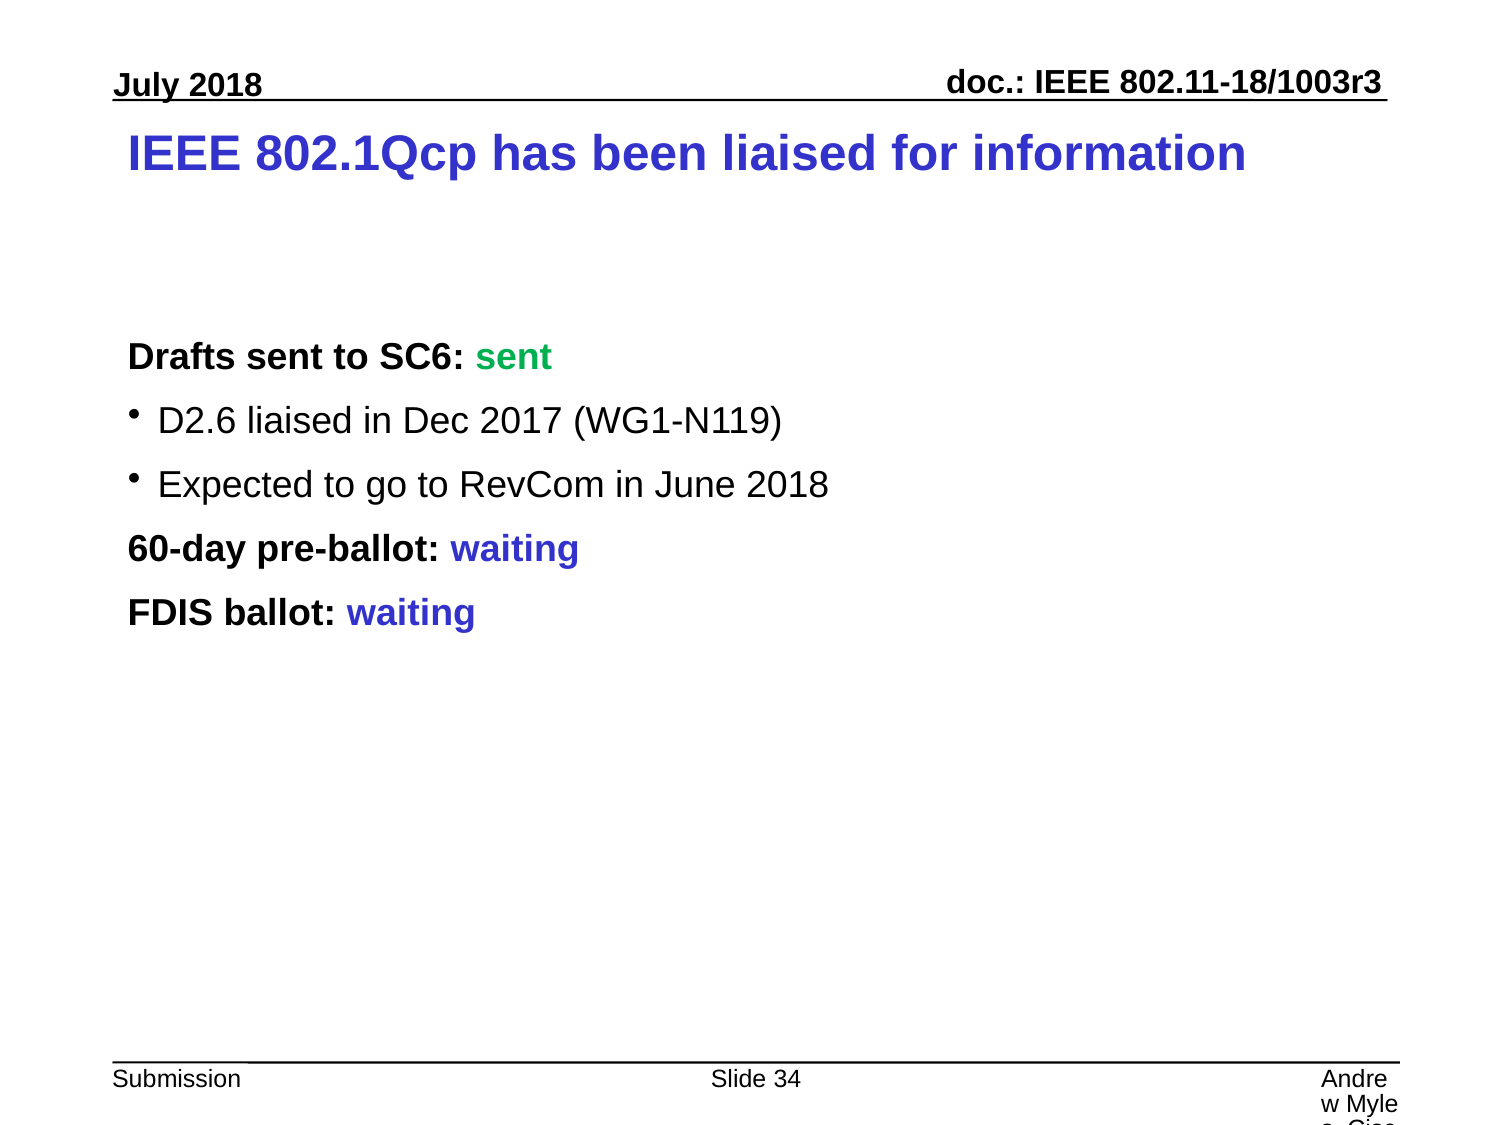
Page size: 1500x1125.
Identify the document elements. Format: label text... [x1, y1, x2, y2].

title IEEE 802.1Qcp has been liaised for information [112, 112, 1388, 288]
list Drafts sent to SC6: sent D2.6 liaised in Dec 2017 (WG1-N119) Expected to go to RevCom in June 2018 60-day pre-ballot: waiting FDIS ballot: waiting [112, 324, 1388, 1000]
slide_number Slide 34 [709, 1061, 803, 1093]
footer Andrew Myles, Cisco [1320, 1061, 1402, 1093]
